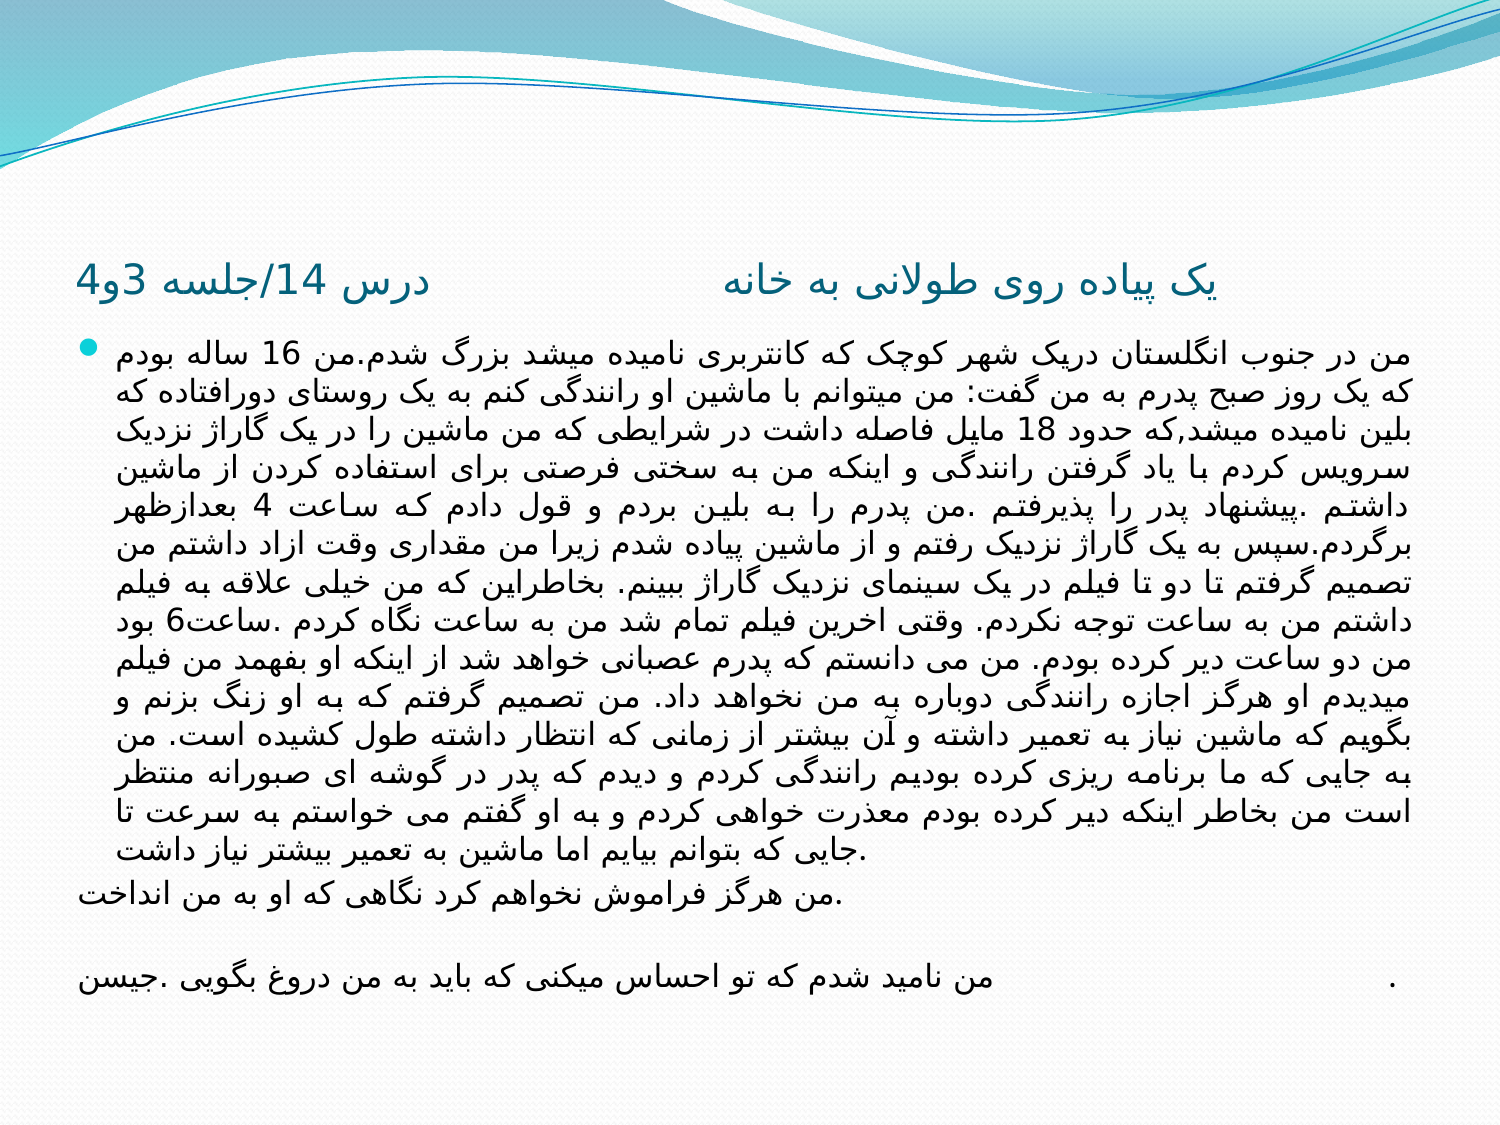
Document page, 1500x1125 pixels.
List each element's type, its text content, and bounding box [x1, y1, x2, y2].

title یک پیاده روی طولانی به خانه درس 14/جلسه 3و4 [75, 115, 1425, 303]
list من در جنوب انگلستان دریک شهر کوچک که کانتربری نامیده میشد بزرگ شدم.من 16 ساله بودم که یک روز صبح پدرم به من گفت: من میتوانم با ماشین او رانندگی کنم به یک روستای دورافتاده که بلین نامیده میشد,که حدود 18 مایل فاصله داشت در شرایطی که من ماشین را در یک گاراژ نزدیک سرویس کردم با یاد گرفتن رانندگی و اینکه من به سختی فرصتی برای استفاده کردن از ماشین داشتم .پیشنهاد پدر را پذیرفتم .من پدرم را به بلین بردم و قول دادم که ساعت 4 بعدازظهر برگردم.سپس به یک گاراژ نزدیک رفتم و از ماشین پیاده شدم زیرا من مقداری وقت ازاد داشتم من تصمیم گرفتم تا دو تا فیلم در یک سینمای نزدیک گاراژ ببینم. بخاطراین که من خیلی علاقه به فیلم داشتم من به ساعت توجه نکردم. وقتی اخرین فیلم تمام شد من به ساعت نگاه کردم .ساعت6 بود من دو ساعت دیر کرده بودم. من می دانستم که پدرم عصبانی خواهد شد از اینکه او بفهمد من فیلم میدیدم او هرگز اجازه رانندگی دوباره به من نخواهد داد. من تصمیم گرفتم که به او زنگ بزنم و بگویم که ماشین نیاز به تعمیر داشته و آن بیشتر از زمانی که انتظار داشته طول کشیده است. من به جایی که ما برنامه ریزی کرده بودیم رانندگی کردم و دیدم که پدر در گوشه ای صبورانه منتظر است من بخاطر اینکه دیر کرده بودم معذرت خواهی کردم و به او گفتم می خواستم به سرعت تا جایی که بتوانم بیایم اما ماشین به تعمیر بیشتر نیاز داشت. من هرگز فراموش نخواهم کرد نگاهی که او به من انداخت. من نامید شدم که تو احساس میکنی که باید به من دروغ بگویی .جیسن . [62, 324, 1429, 1050]
